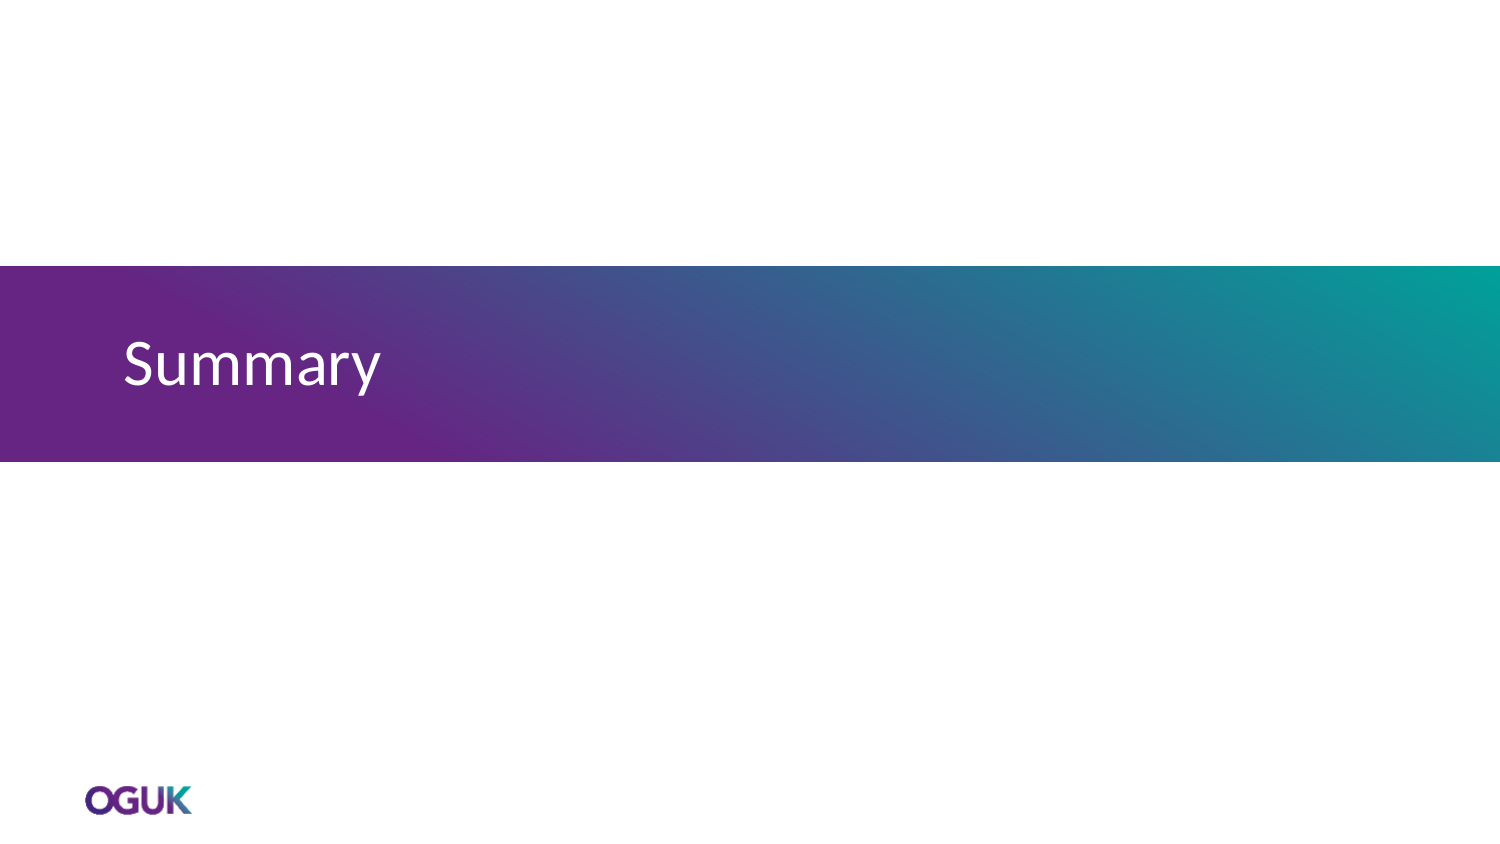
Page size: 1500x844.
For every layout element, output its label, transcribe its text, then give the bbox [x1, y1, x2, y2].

title Summary [123, 266, 1412, 462]
picture [76, 778, 200, 822]
